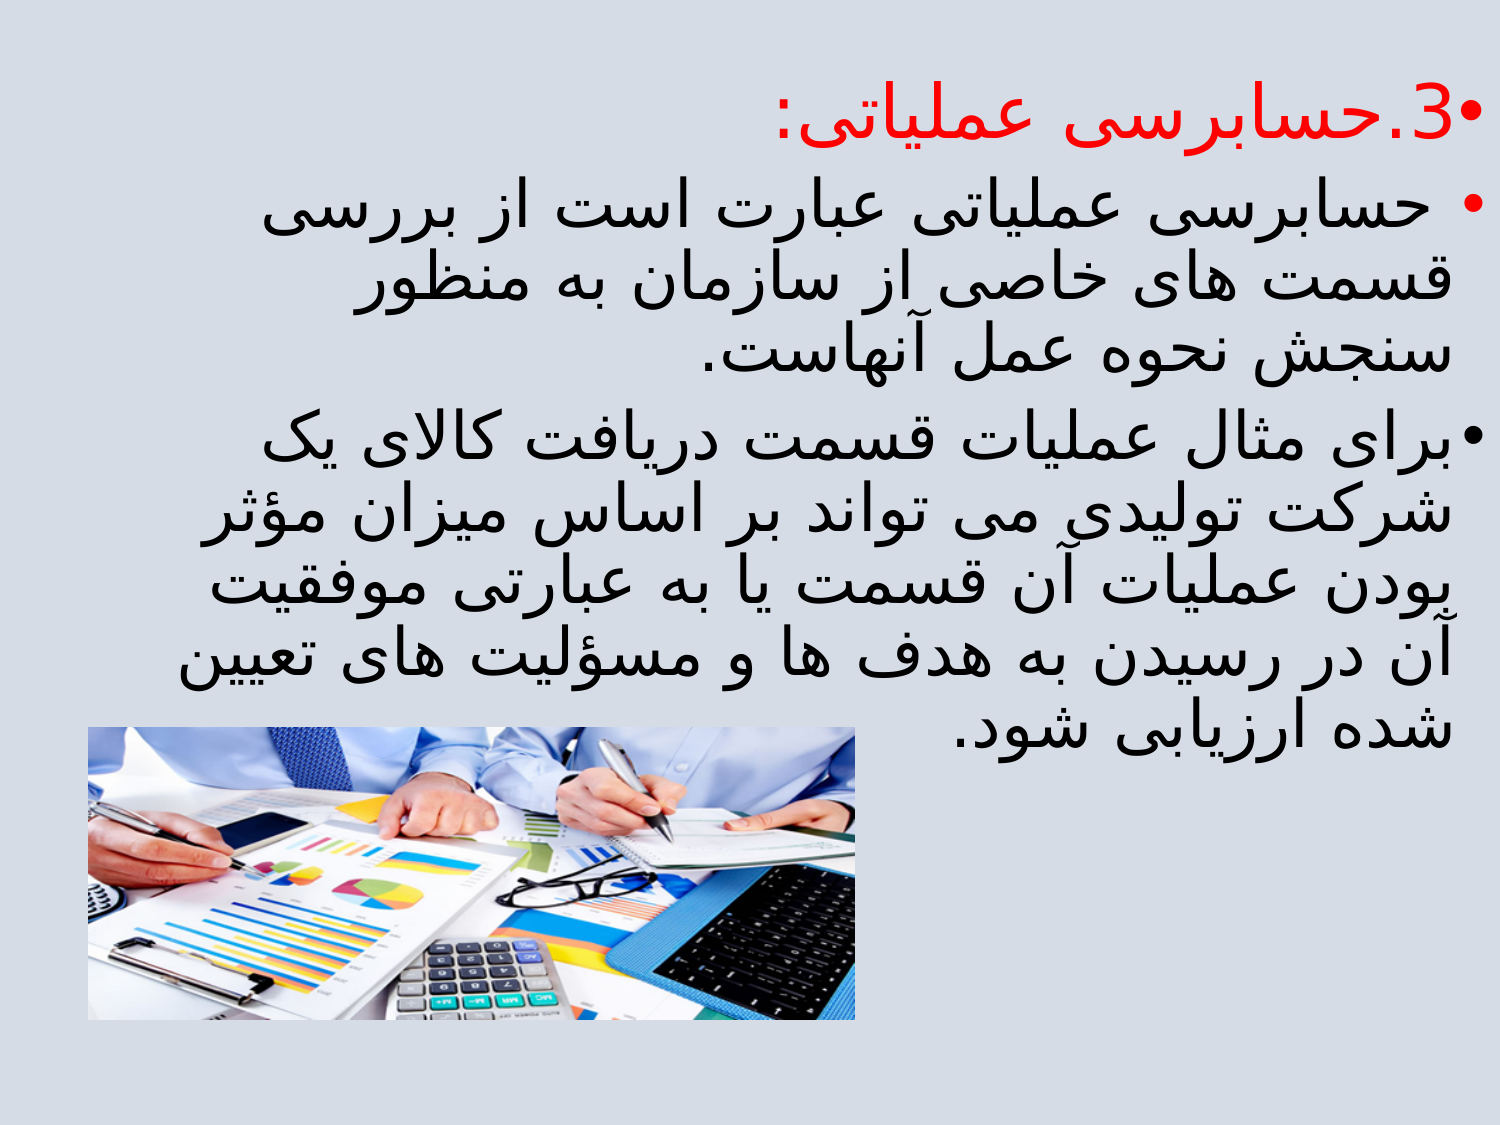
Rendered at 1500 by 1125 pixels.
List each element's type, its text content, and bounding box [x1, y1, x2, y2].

list 3.حسابرسی عملیاتی: حسابرسی عملیاتی عبارت است از بررسی قسمت های خاصی از سازمان به منظور سنجش نحوه عمل آنهاست. برای مثال عملیات قسمت دریافت کالای یک شرکت تولیدی می تواند بر اساس میزان مؤثر بودن عملیات آن قسمت یا به عبارتی موفقیت آن در رسیدن به هدف ها و مسؤلیت های تعیین شده ارزیابی شود. [150, 66, 1500, 780]
picture [88, 727, 855, 1020]
